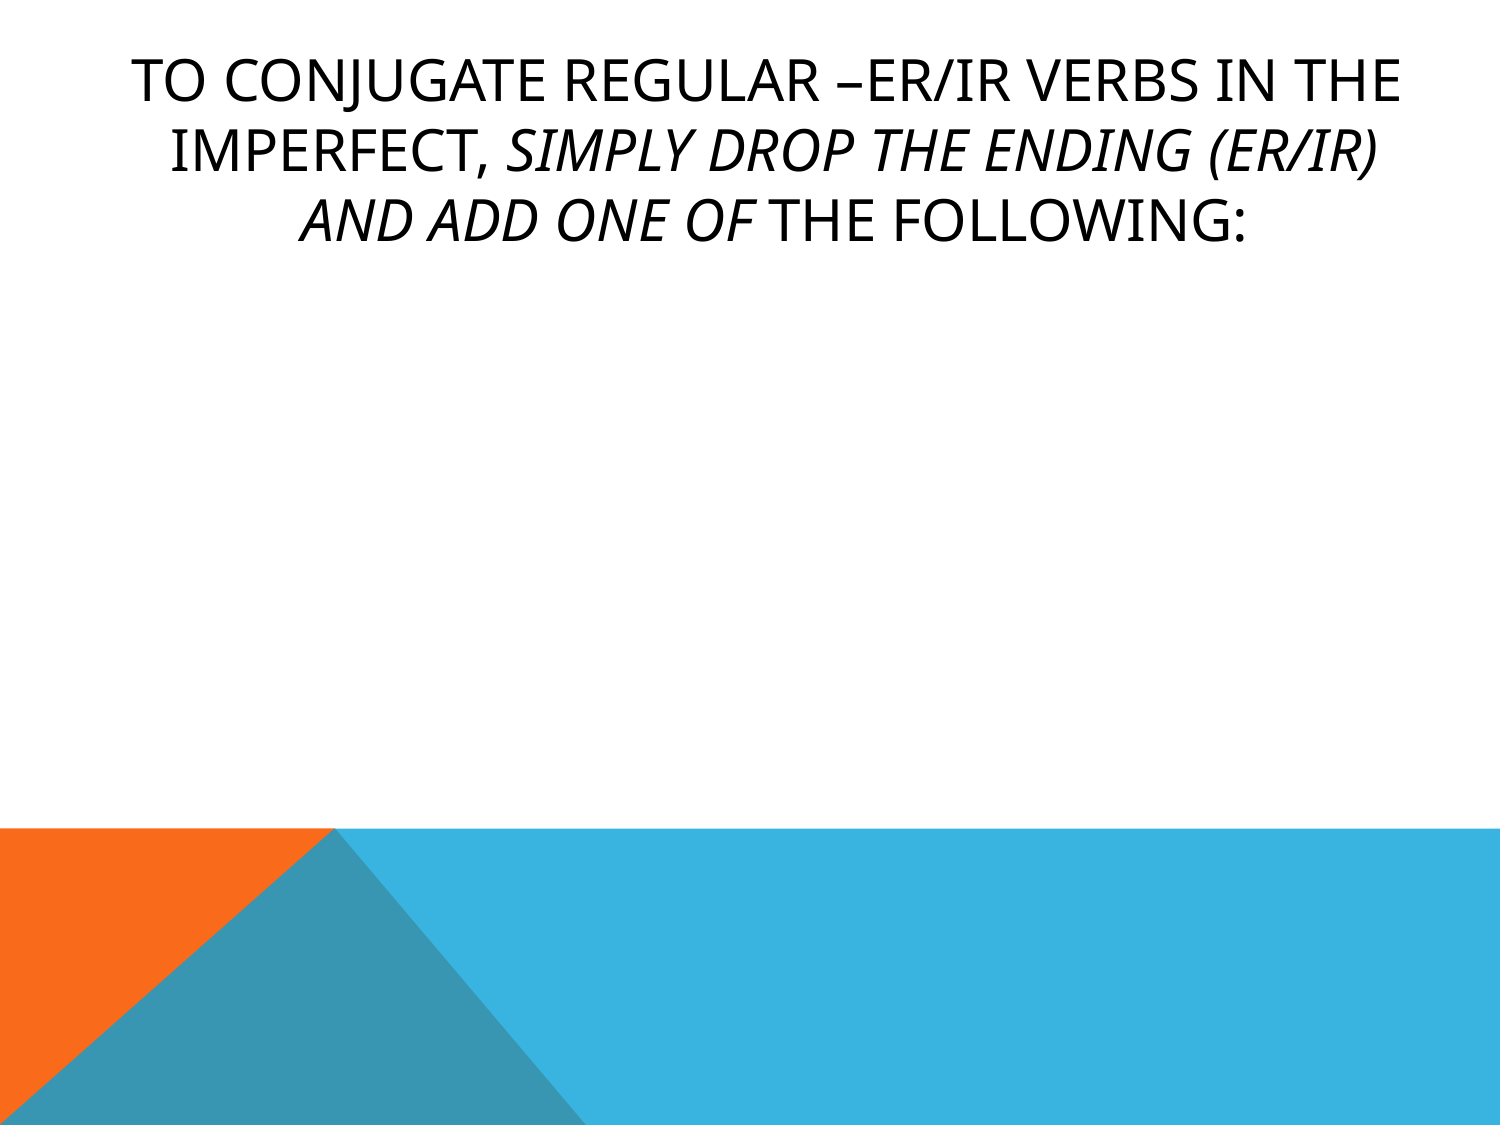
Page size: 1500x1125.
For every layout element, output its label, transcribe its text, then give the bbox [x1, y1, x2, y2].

title To conjugate regular –Er/IR verbs in the imperfect, simply drop the ending (ER/IR) and add one of the following: [112, 0, 1438, 300]
